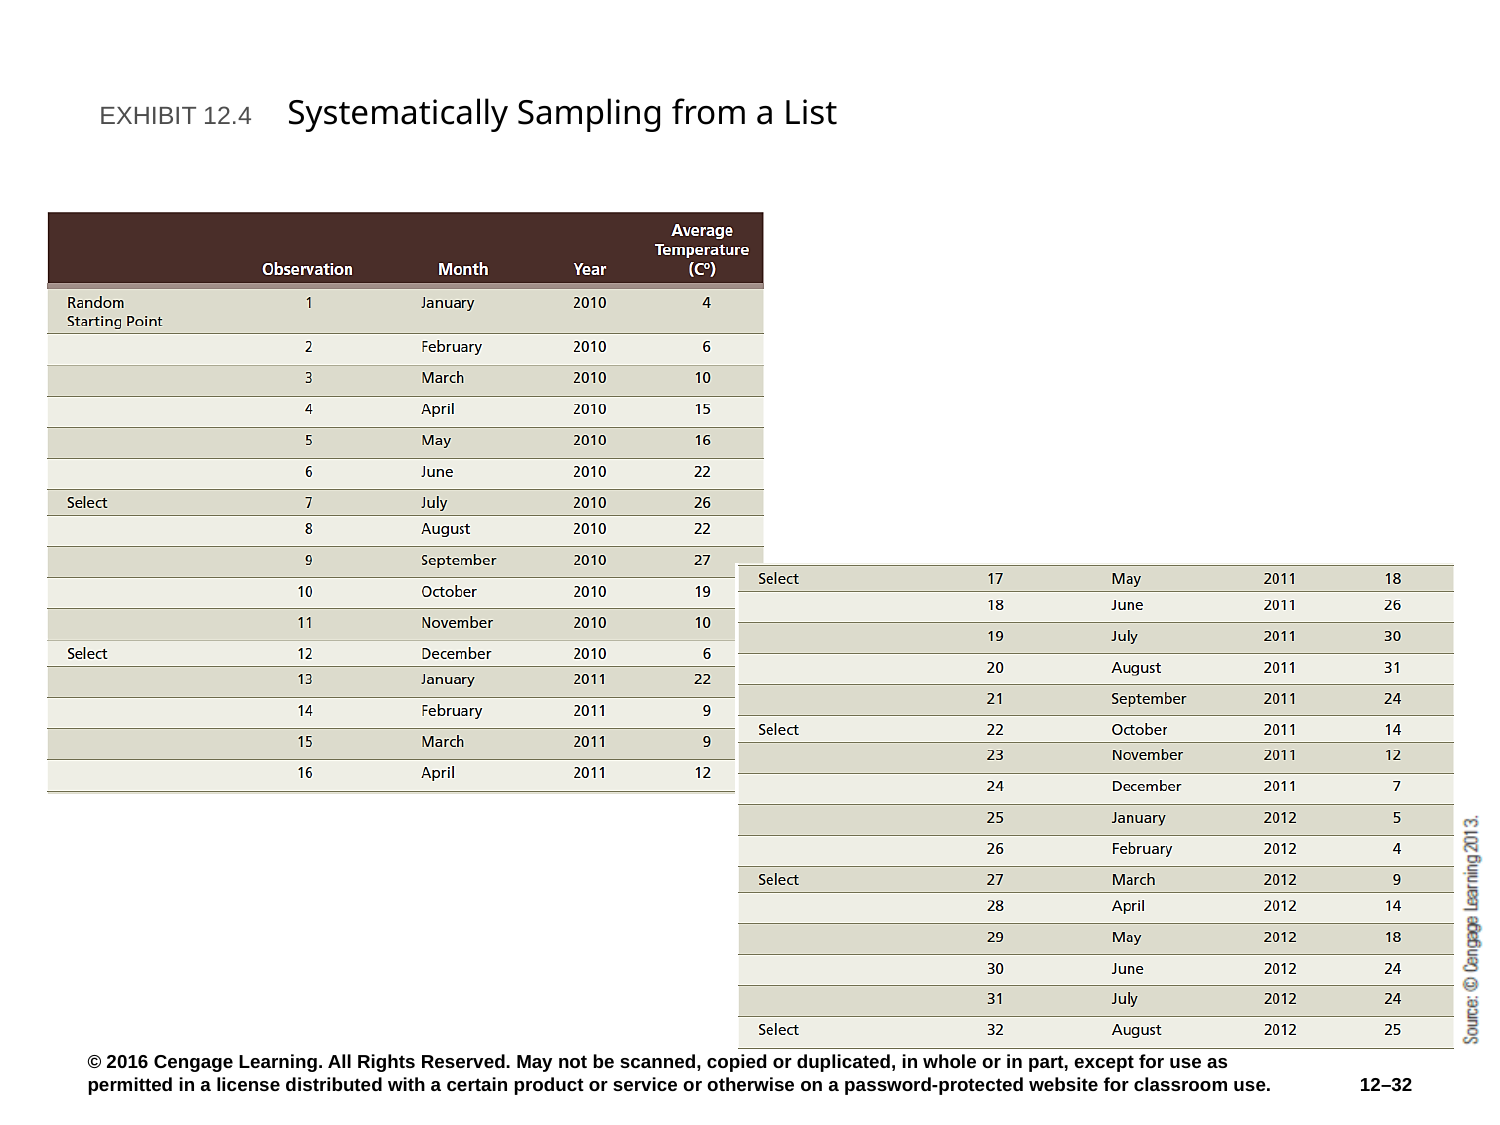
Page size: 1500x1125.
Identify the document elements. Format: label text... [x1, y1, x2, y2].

slide_number 12–32 [1050, 1050, 1413, 1103]
text_box EXHIBIT 12.4 Systematically Sampling from a List [84, 84, 1414, 139]
footer © 2016 Cengage Learning. All Rights Reserved. May not be scanned, copied or duplicated, in whole or in part, except for use as permitted in a license distributed with a certain product or service or otherwise on a password-protected website for classroom use. [87, 1057, 1050, 1103]
picture [45, 208, 1484, 1050]
